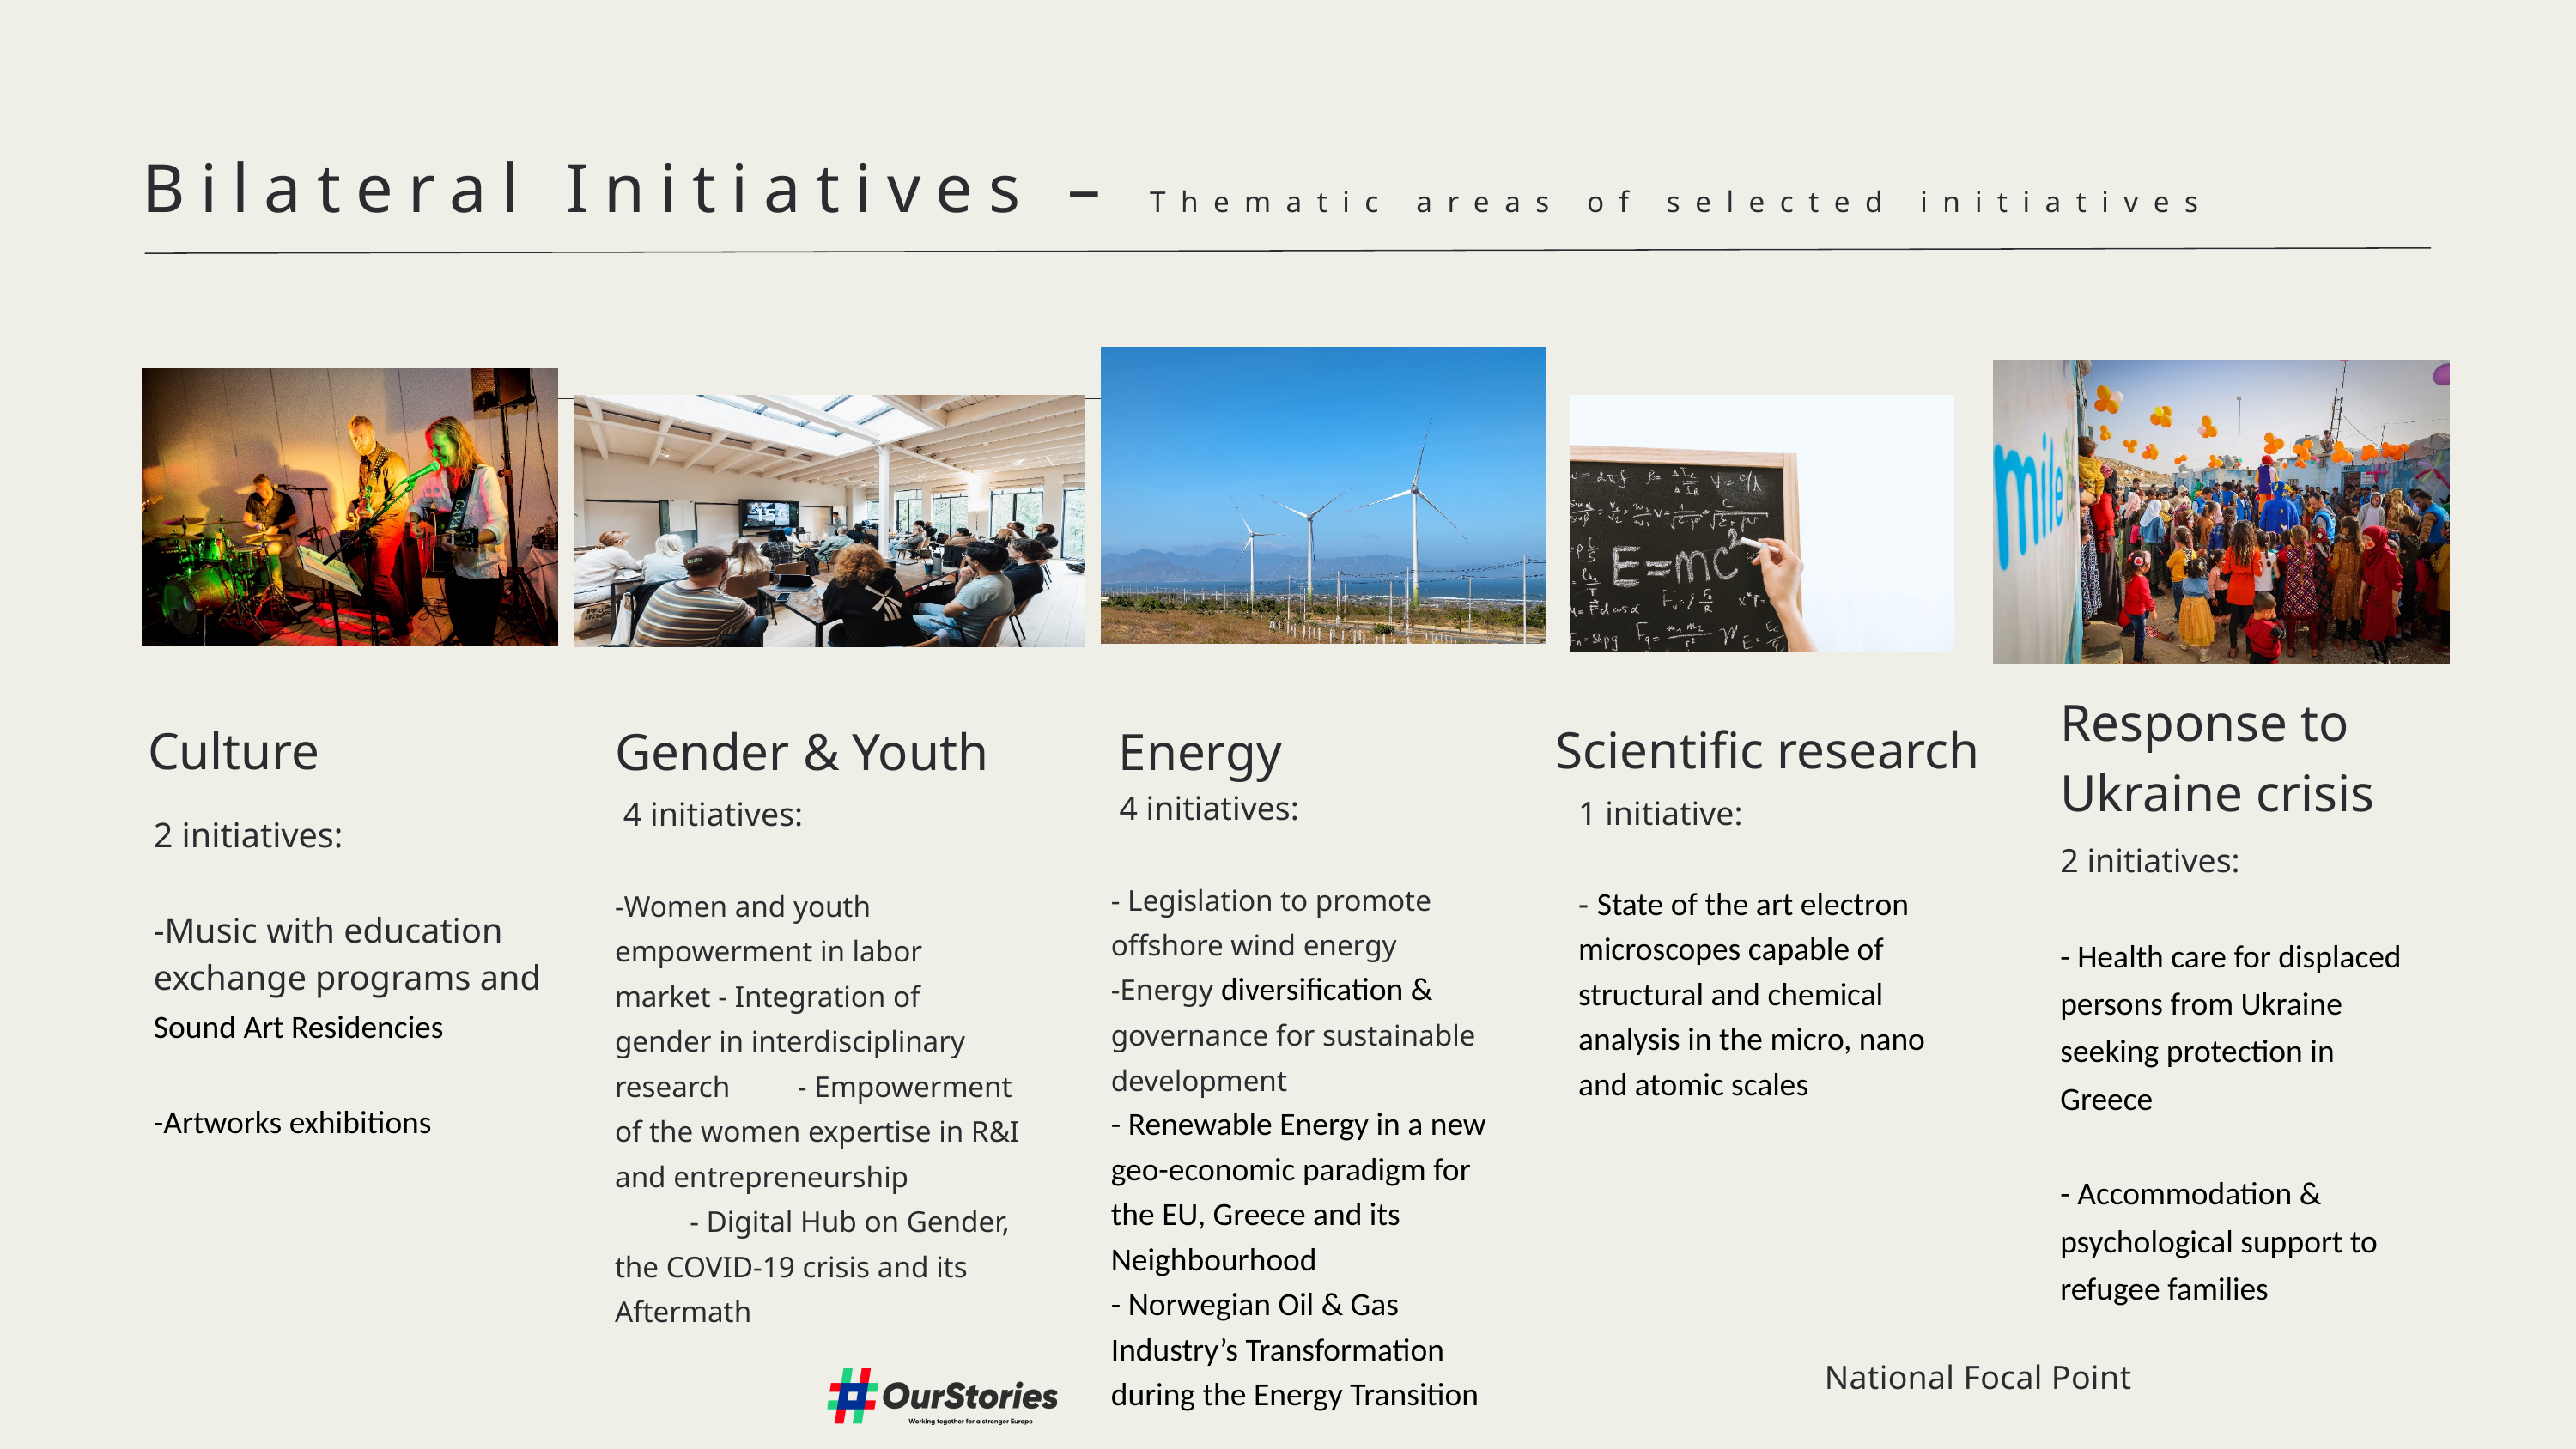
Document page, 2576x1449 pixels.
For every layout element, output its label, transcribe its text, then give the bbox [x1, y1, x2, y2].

text_box National Focal Point [1824, 1347, 2374, 1396]
picture [141, 368, 559, 647]
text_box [1089, 398, 1097, 634]
text_box Energy [1118, 710, 1376, 781]
text_box [827, 1368, 1058, 1425]
text_box Gender & Youth [615, 710, 1118, 780]
text_box 2 initiatives: - Health care for displaced persons from Ukraine seeking protection in Greece - Accommodation & psychological support to refugee families [2060, 831, 2428, 1307]
picture [1570, 395, 1955, 652]
picture [1993, 360, 2450, 664]
text_box Scientific research [1555, 708, 2029, 779]
text_box Response to Ukraine crisis [2060, 681, 2477, 822]
text_box Culture [148, 709, 606, 780]
text_box [1555, 343, 2432, 665]
picture [1101, 347, 1546, 644]
text_box 1 initiative: - State of the art electron microscopes capable of structural and chemical analysis in the micro, nano and atomic scales [1578, 786, 1947, 1103]
text_box Bilateral Initiatives – Thematic areas of selected initiatives [142, 132, 2428, 226]
text_box 4 initiatives: -Women and youth empowerment in labor market - Integration of gender in interdisciplinary research - Empowerment of the women expertise in R&I and entrepreneurship - Digital Hub on Gender, the COVID-19 crisis and its Aftermath [615, 787, 1022, 1373]
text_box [562, 398, 570, 634]
text_box 2 initiatives: -Music with education exchange programs and Sound Art Residencies -Artworks exhibitions [153, 806, 580, 1235]
text_box 4 initiatives: - Legislation to promote offshore wind energy -Energy diversification & governance for sustainable development - Renewable Energy in a new geo-economic paradigm for the EU, Greece and its Neighbourhood - Norwegian Oil & Gas Industry’s Transformation during the Energy Transition [1110, 781, 1516, 1449]
picture [574, 395, 1085, 648]
